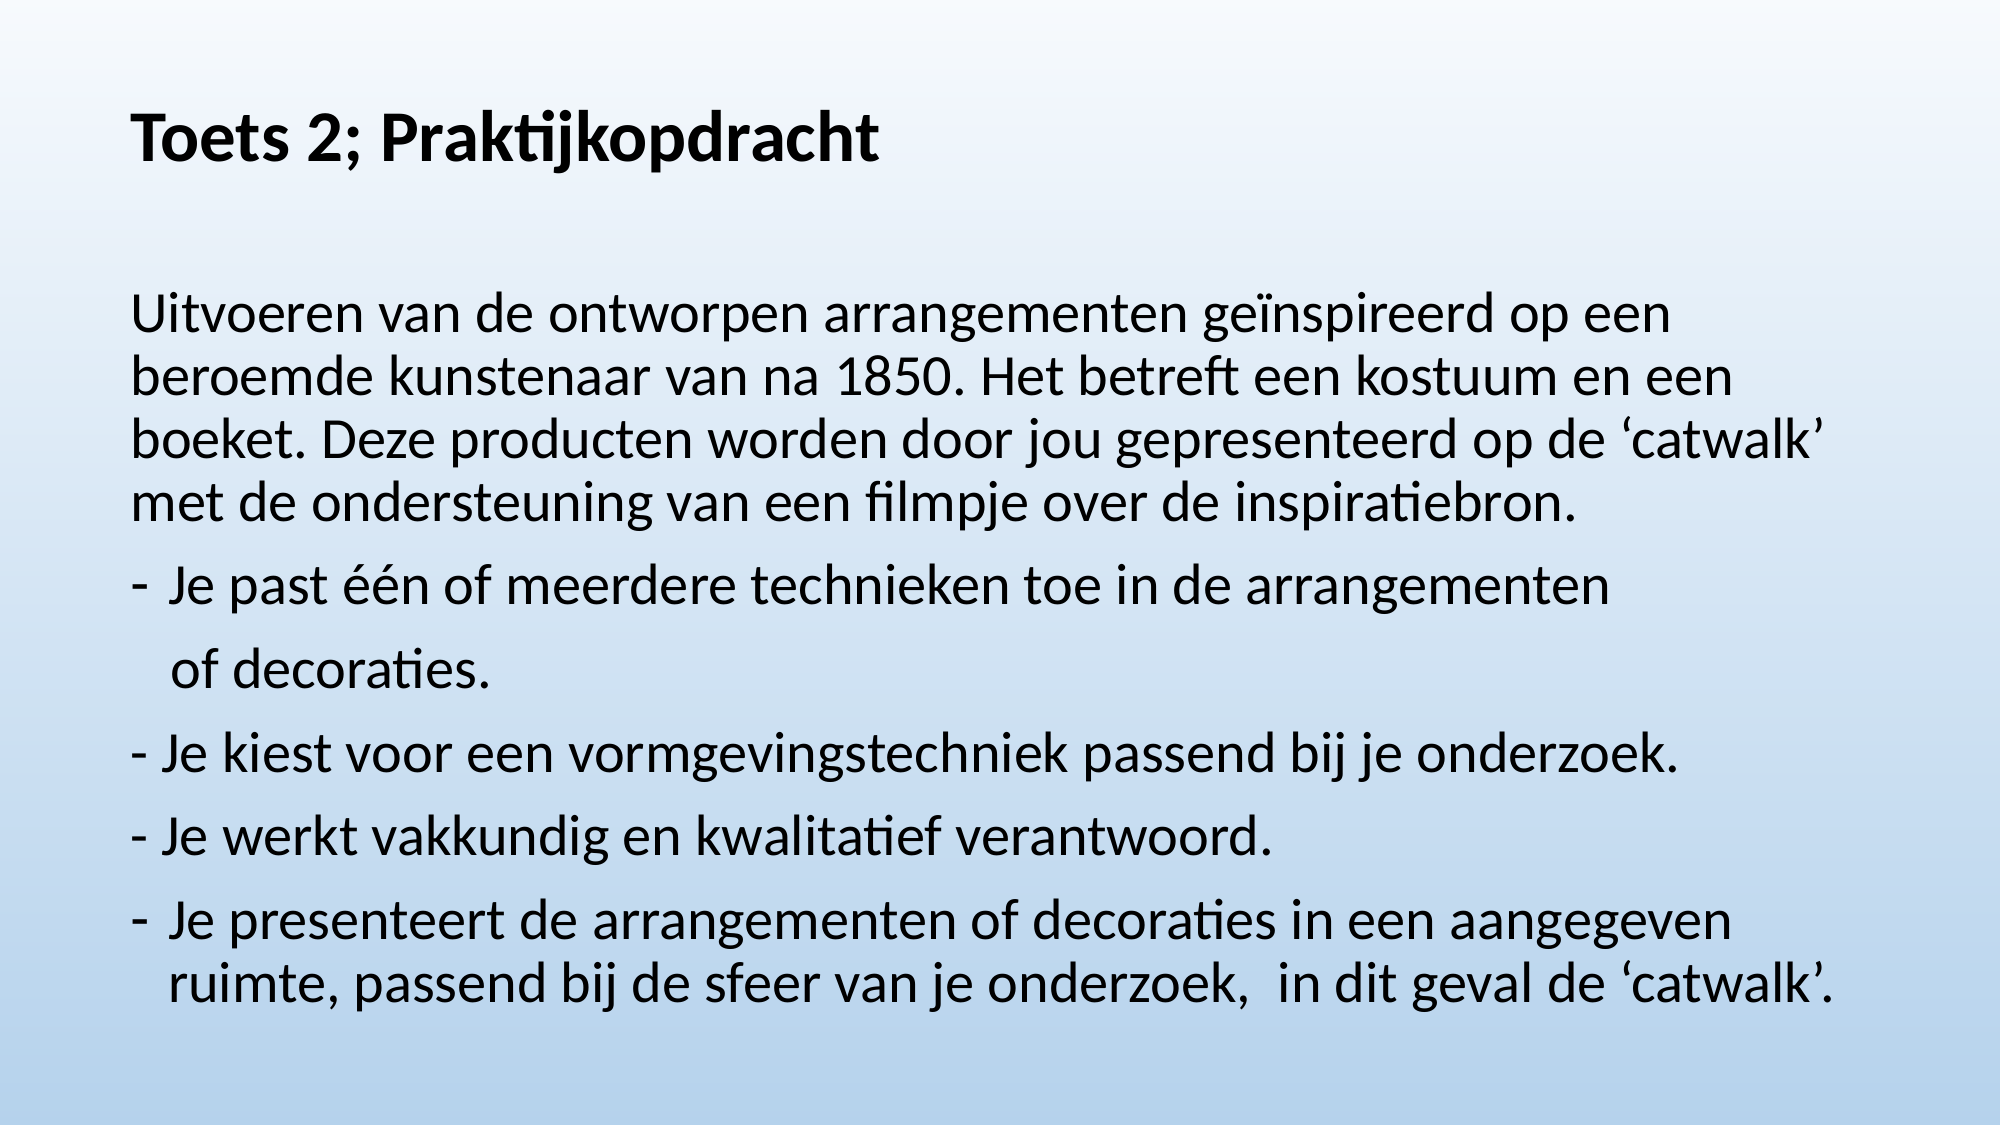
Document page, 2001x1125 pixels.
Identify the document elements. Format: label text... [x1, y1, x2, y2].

list Toets 2; Praktijkopdracht Uitvoeren van de ontworpen arrangementen geïnspireerd op een beroemde kunstenaar van na 1850. Het betreft een kostuum en een boeket. Deze producten worden door jou gepresenteerd op de ‘catwalk’ met de ondersteuning van een filmpje over de inspiratiebron. Je past één of meerdere technieken toe in de arrangementen of decoraties. - Je kiest voor een vormgevingstechniek passend bij je onderzoek. - Je werkt vakkundig en kwalitatief verantwoord. Je presenteert de arrangementen of decoraties in een aangegeven ruimte, passend bij de sfeer van je onderzoek, in dit geval de ‘catwalk’. [115, 91, 1885, 1093]
